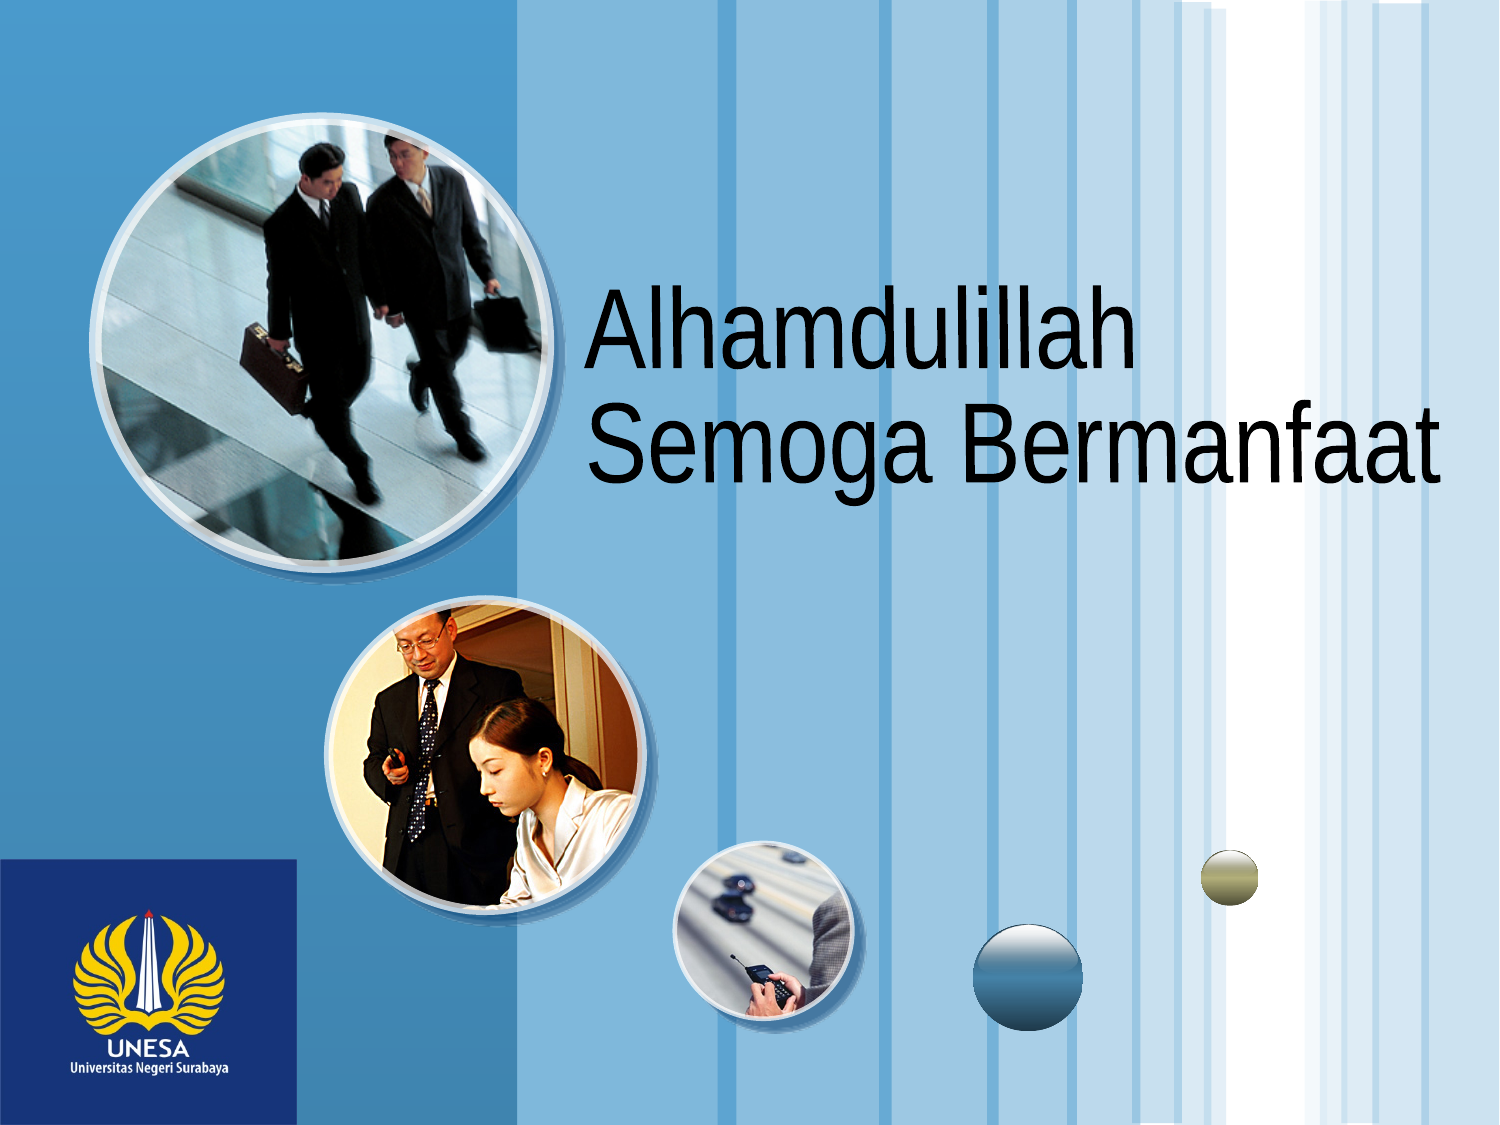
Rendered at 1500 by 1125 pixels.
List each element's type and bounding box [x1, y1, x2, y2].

text_box [328, 599, 643, 911]
text_box [95, 118, 548, 567]
picture [0, 859, 298, 1125]
text_box [972, 923, 1084, 1032]
text_box [674, 842, 853, 1019]
text_box [1200, 849, 1259, 906]
